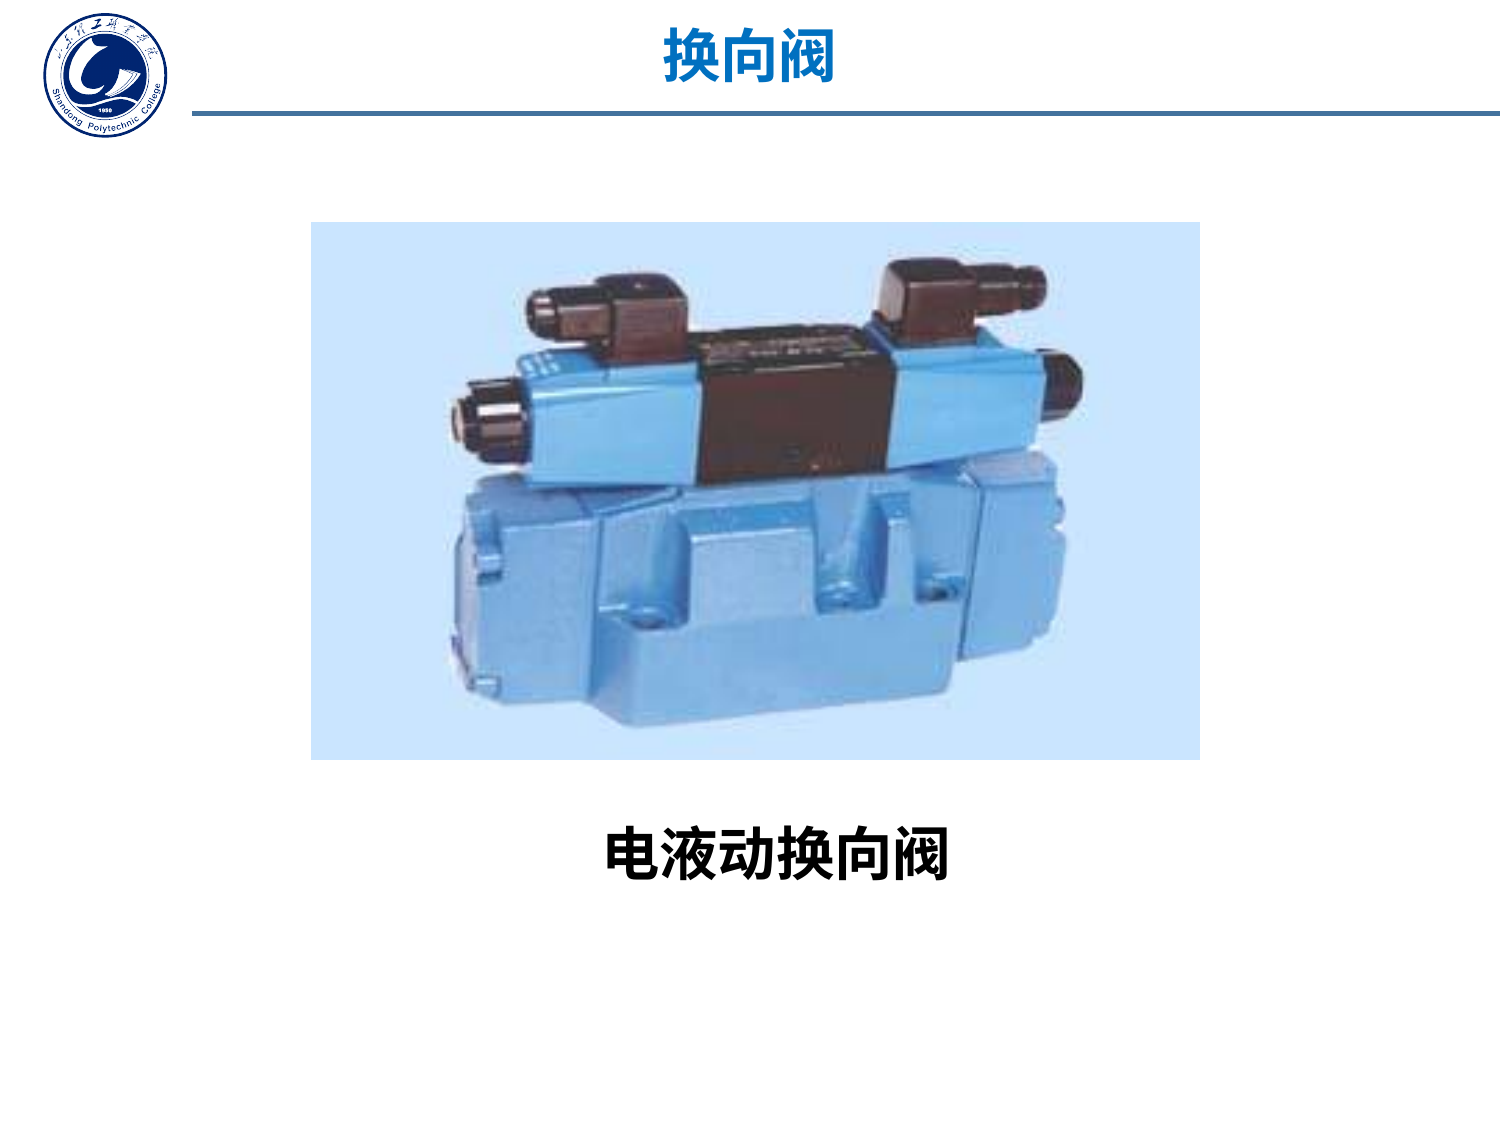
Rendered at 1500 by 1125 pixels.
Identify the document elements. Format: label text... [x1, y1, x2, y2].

text_box 换向阀 [178, 11, 1322, 97]
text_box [311, 221, 1200, 761]
text_box 电液动换向阀 [586, 809, 1012, 895]
picture [43, 7, 174, 138]
